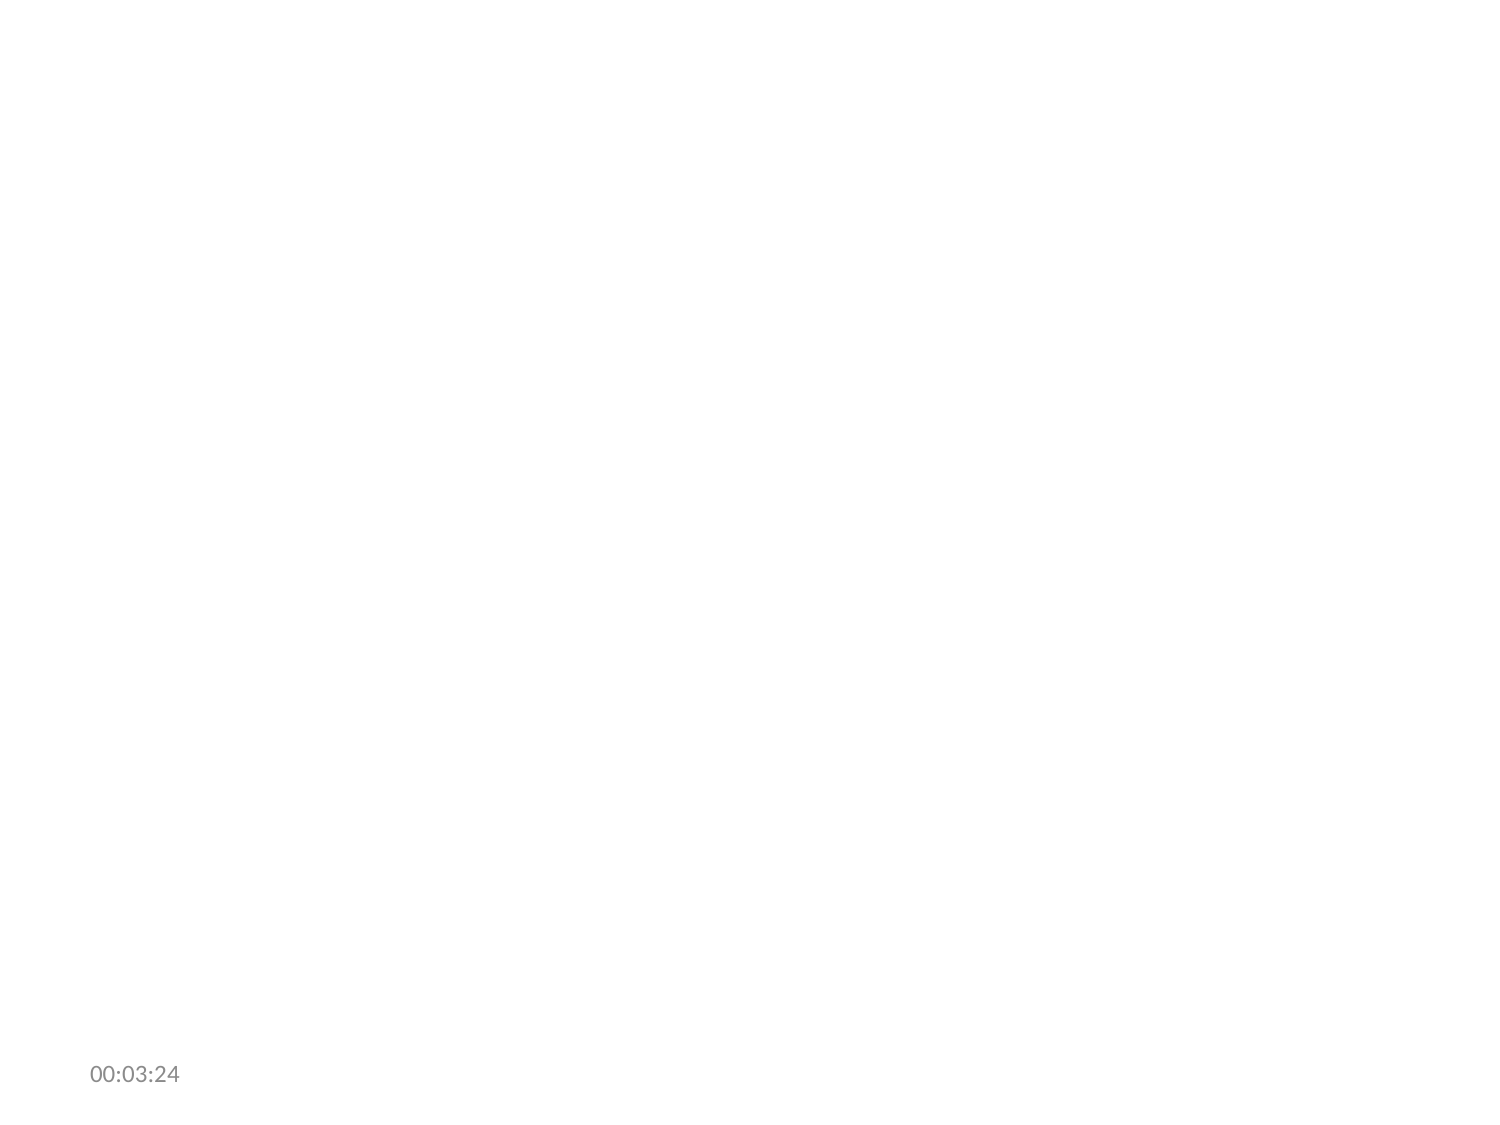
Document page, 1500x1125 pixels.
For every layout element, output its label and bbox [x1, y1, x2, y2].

slide_number [75, 1042, 425, 1103]
